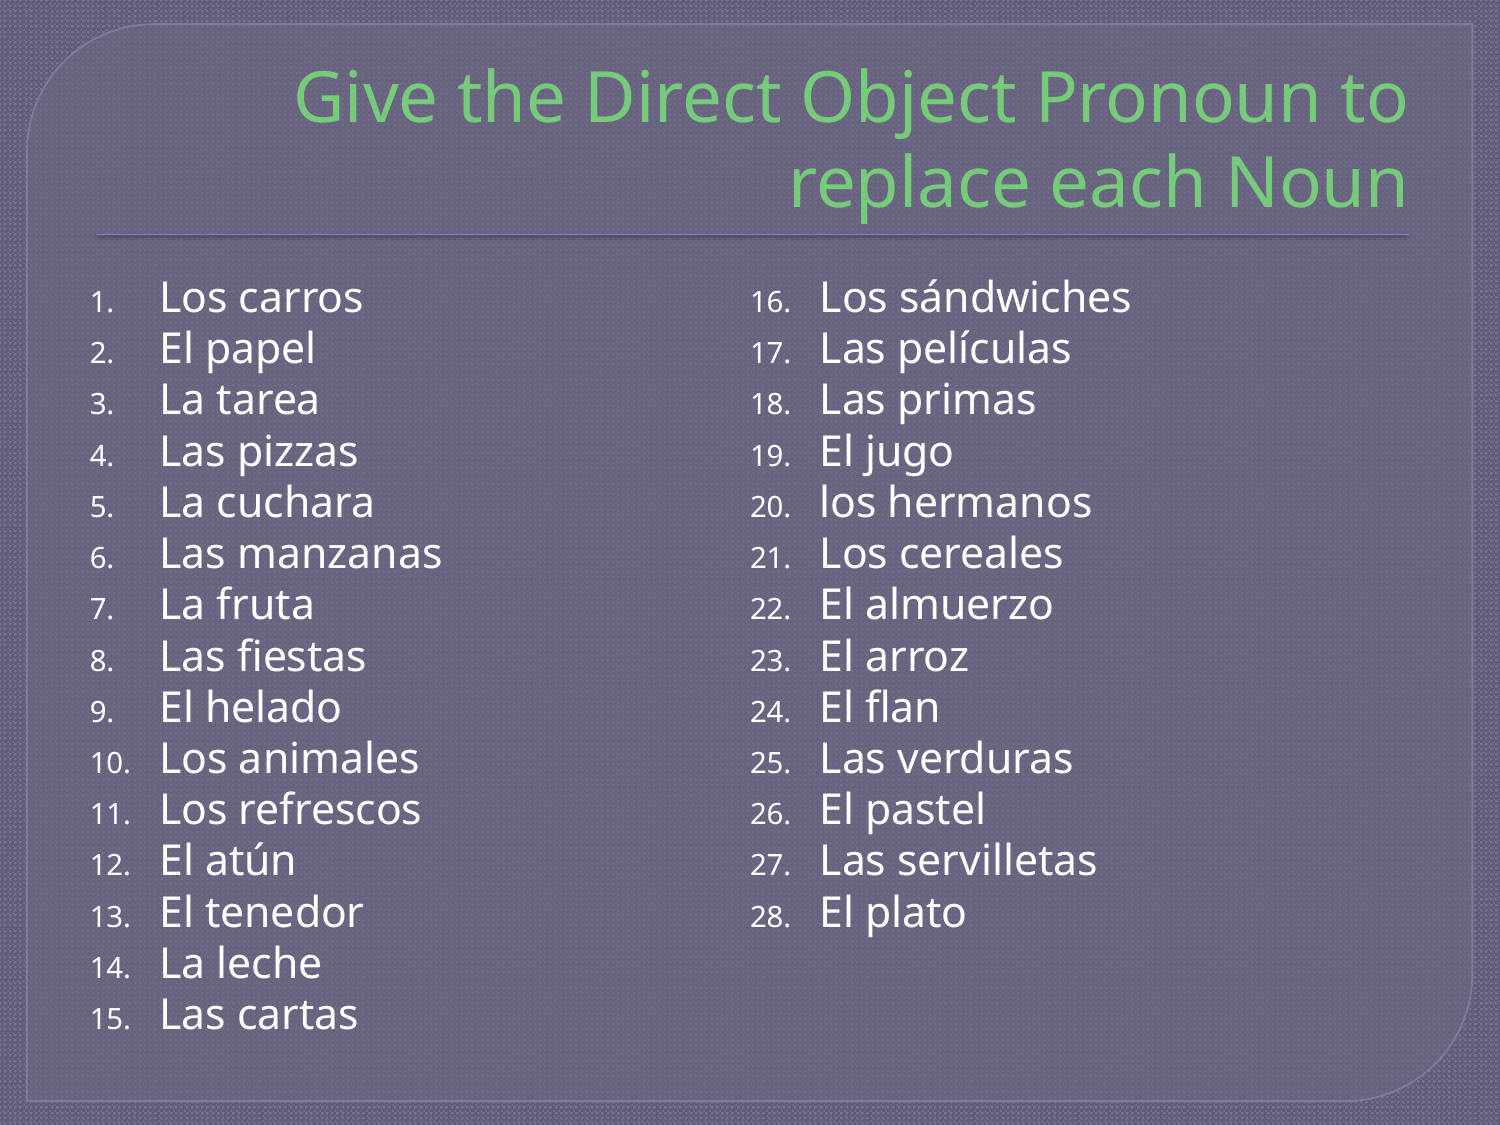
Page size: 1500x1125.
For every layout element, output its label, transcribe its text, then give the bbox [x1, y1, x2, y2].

list Los carros El papel La tarea Las pizzas La cuchara Las manzanas La fruta Las fiestas El helado Los animales Los refrescos El atún El tenedor La leche Las cartas Los sándwiches Las películas Las primas El jugo los hermanos Los cereales El almuerzo El arroz El flan Las verduras El pastel Las servilletas El plato [75, 262, 1425, 1050]
title Give the Direct Object Pronoun to replace each Noun [75, 41, 1425, 230]
